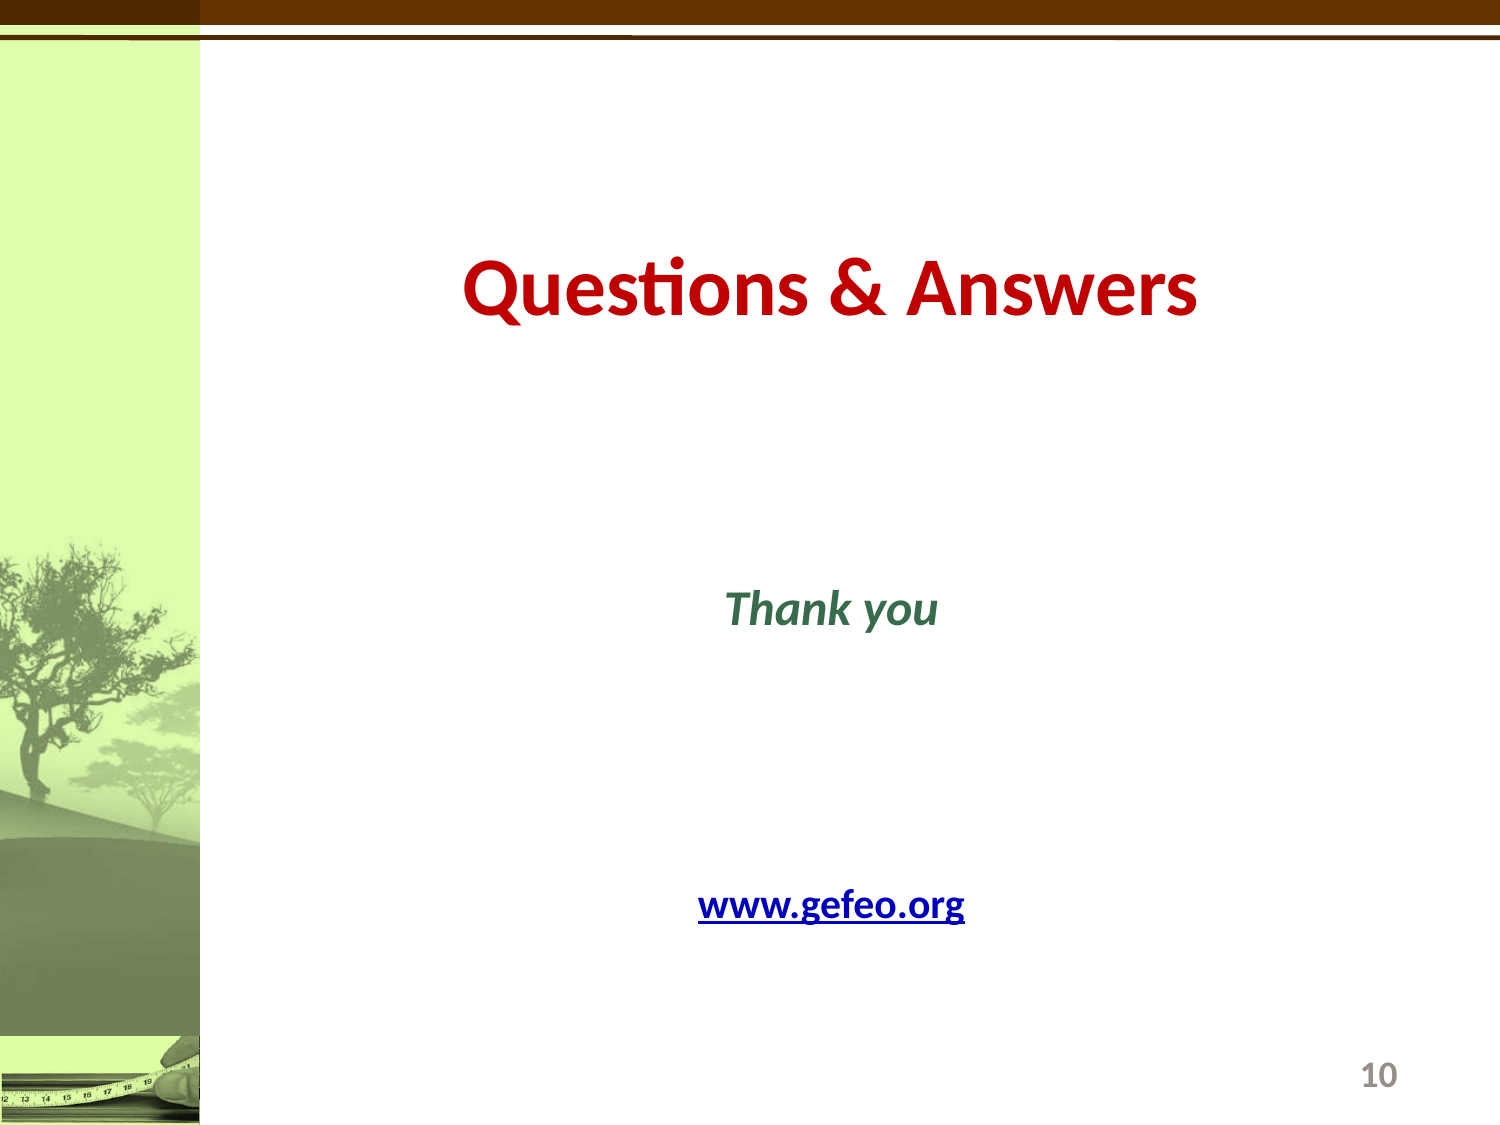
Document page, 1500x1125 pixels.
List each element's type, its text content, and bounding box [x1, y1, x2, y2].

picture [0, 1036, 200, 1125]
list Questions & Answers Thank you www.gefeo.org [262, 224, 1401, 638]
slide_number 10 [1074, 1042, 1413, 1103]
